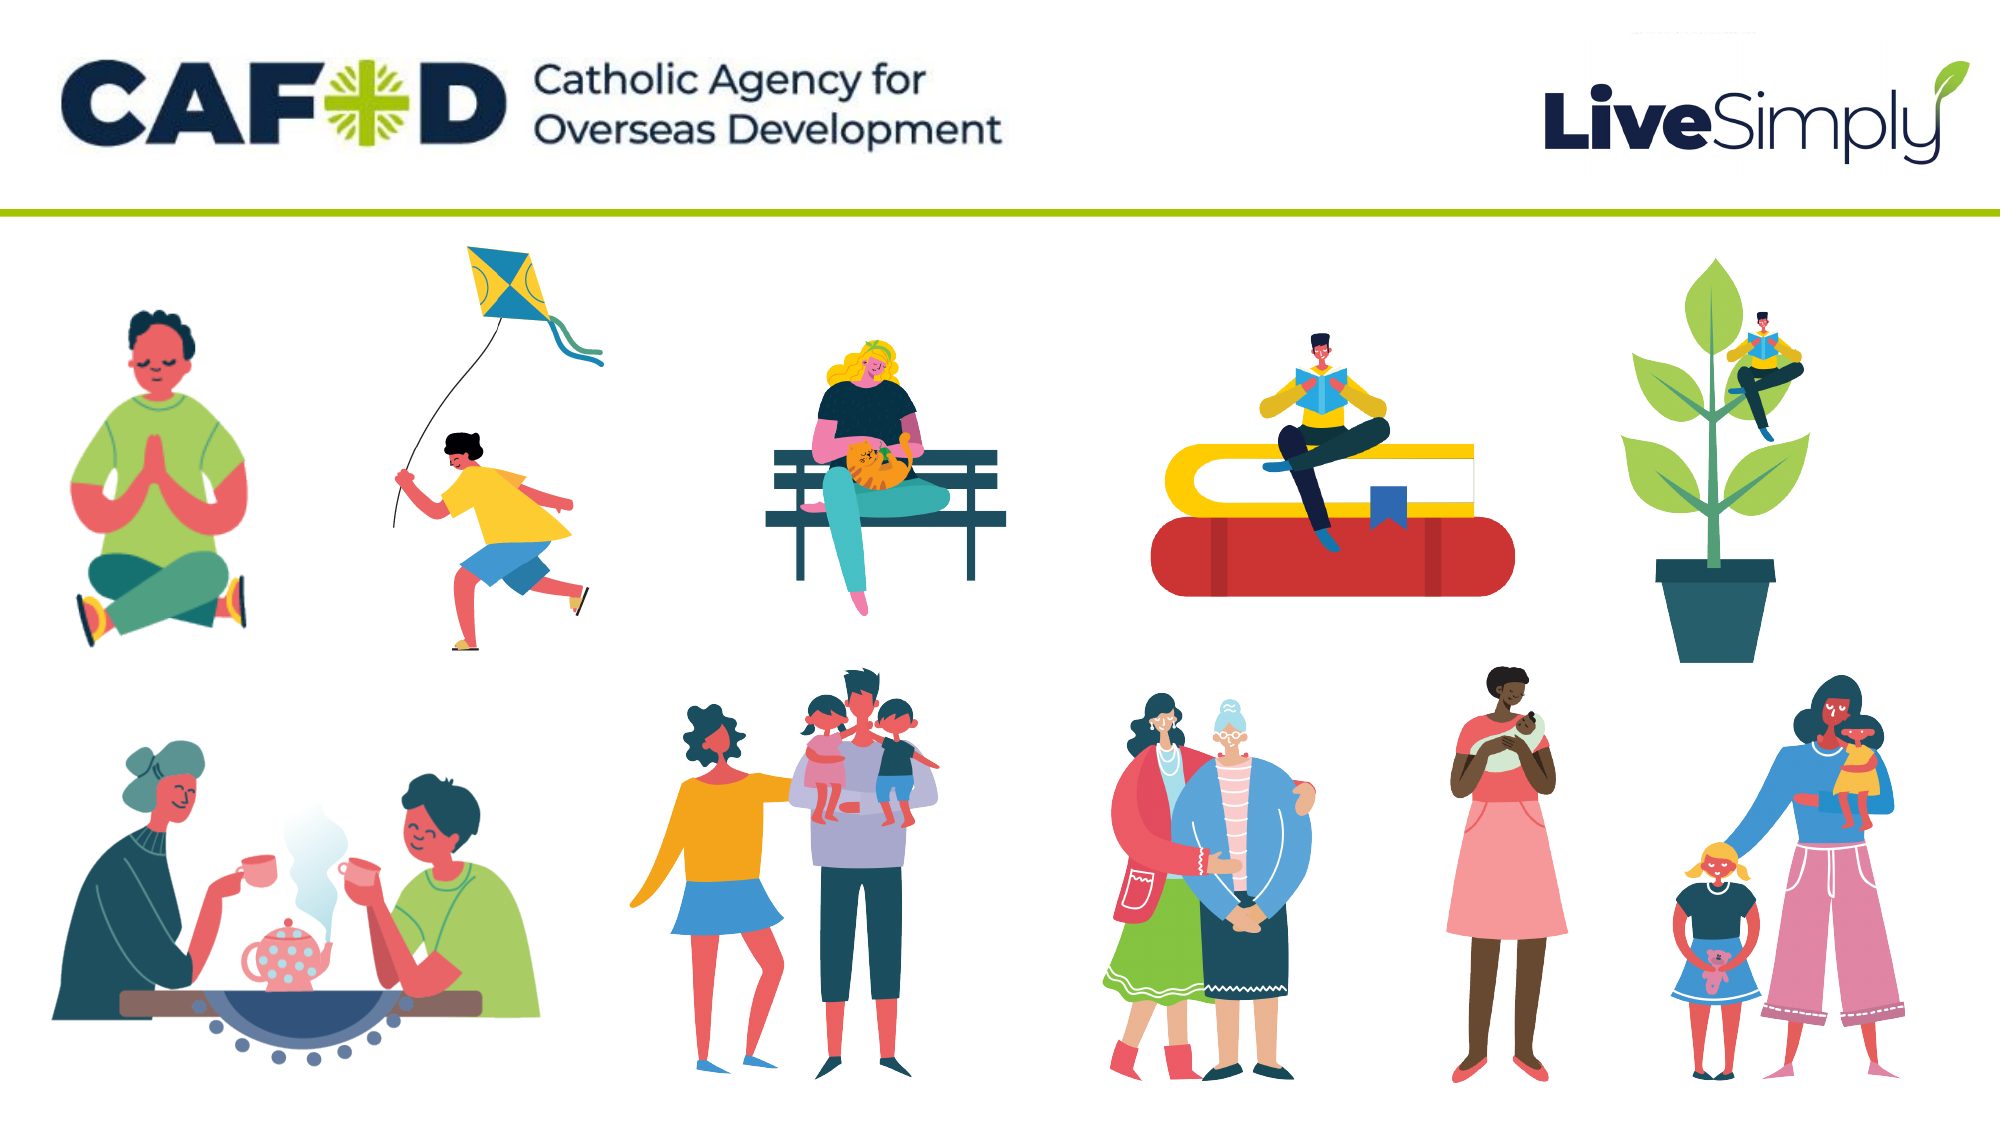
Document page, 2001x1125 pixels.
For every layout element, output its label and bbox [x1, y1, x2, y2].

picture [1120, 279, 1545, 621]
picture [366, 216, 1017, 1096]
picture [57, 57, 1009, 154]
picture [26, 697, 566, 1125]
picture [0, 278, 319, 663]
picture [1061, 682, 1339, 1096]
picture [1531, 32, 1979, 177]
picture [1609, 248, 1937, 1086]
picture [1428, 644, 1585, 1104]
